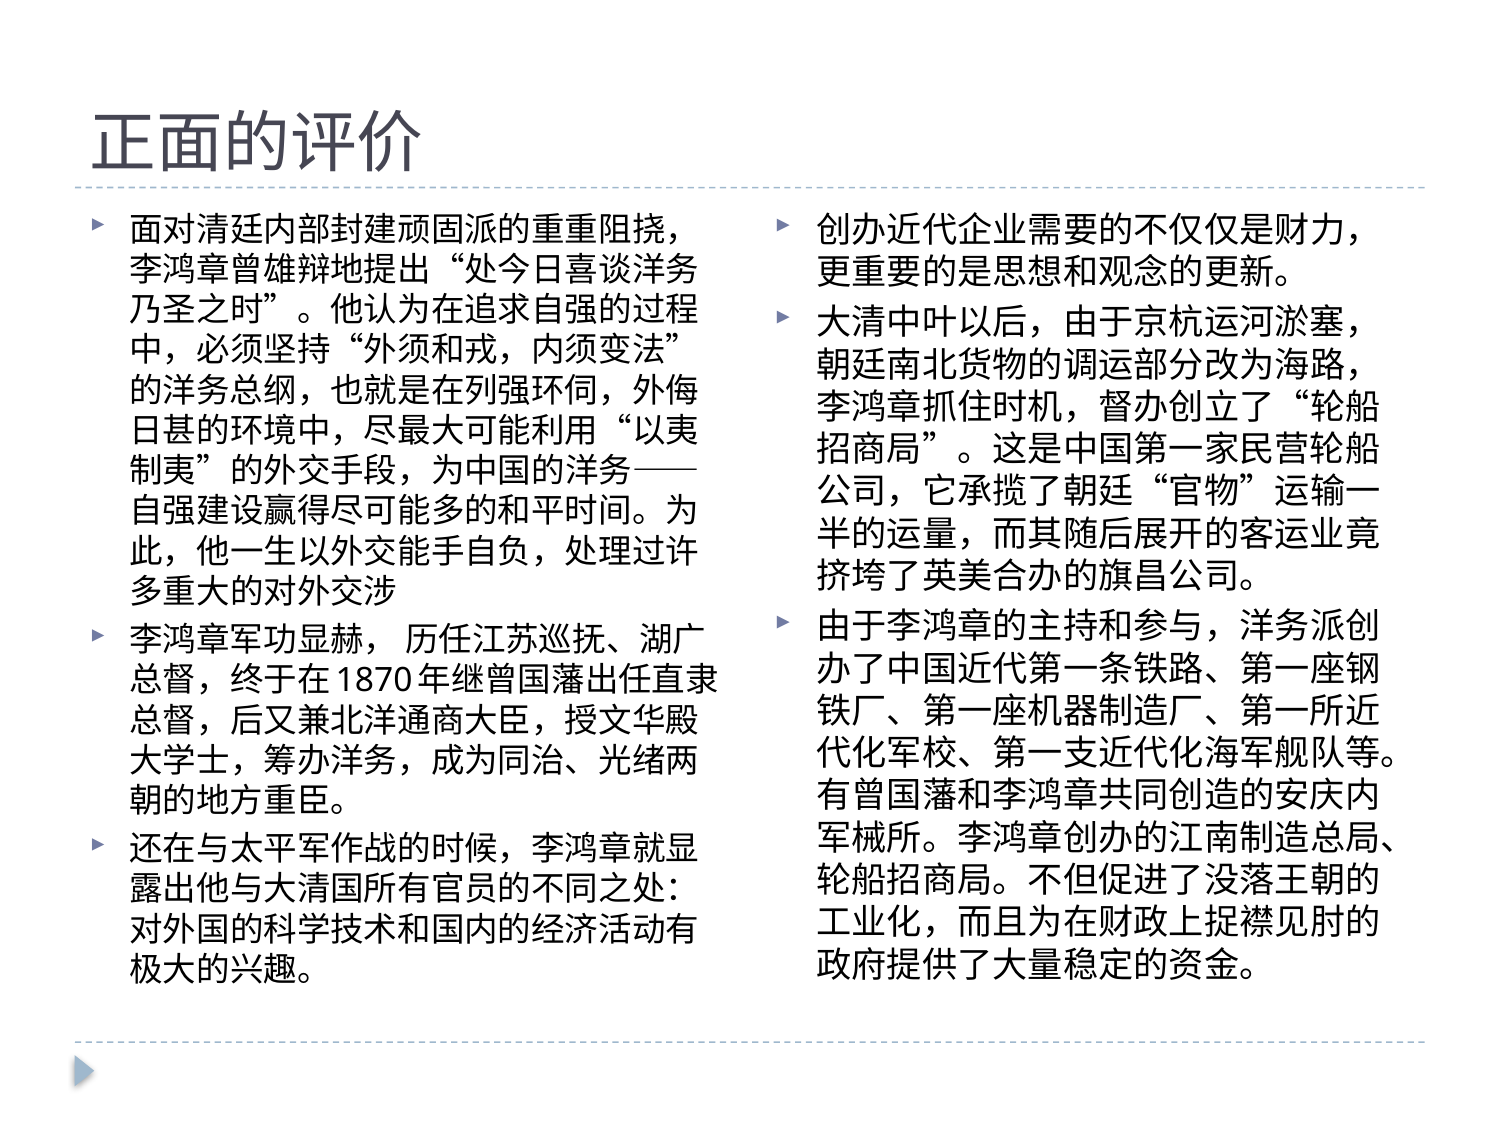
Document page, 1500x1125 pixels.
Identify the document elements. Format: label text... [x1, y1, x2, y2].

title 正面的评价 [75, 37, 1425, 188]
list 面对清廷内部封建顽固派的重重阻挠，李鸿章曾雄辩地提出“处今日喜谈洋务乃圣之时”。他认为在追求自强的过程中，必须坚持“外须和戎，内须变法”的洋务总纲，也就是在列强环伺，外侮日甚的环境中，尽最大可能利用“以夷制夷”的外交手段，为中国的洋务——自强建设赢得尽可能多的和平时间。为此，他一生以外交能手自负，处理过许多重大的对外交涉 李鸿章军功显赫， 历任江苏巡抚、湖广总督，终于在1870年继曾国藩出任直隶总督，后又兼北洋通商大臣，授文华殿大学士，筹办洋务，成为同治、光绪两朝的地方重臣。 还在与太平军作战的时候，李鸿章就显露出他与大清国所有官员的不同之处：对外国的科学技术和国内的经济活动有极大的兴趣。 [75, 200, 738, 1010]
list 创办近代企业需要的不仅仅是财力，更重要的是思想和观念的更新。 大清中叶以后，由于京杭运河淤塞，朝廷南北货物的调运部分改为海路，李鸿章抓住时机，督办创立了“轮船招商局”。这是中国第一家民营轮船公司，它承揽了朝廷“官物”运输一半的运量，而其随后展开的客运业竟挤垮了英美合办的旗昌公司。 由于李鸿章的主持和参与，洋务派创办了中国近代第一条铁路、第一座钢铁厂、第一座机器制造厂、第一所近代化军校、第一支近代化海军舰队等。有曾国藩和李鸿章共同创造的安庆内军械所。李鸿章创办的江南制造总局、轮船招商局。不但促进了没落王朝的工业化，而且为在财政上捉襟见肘的政府提供了大量稳定的资金。 [759, 199, 1423, 1010]
